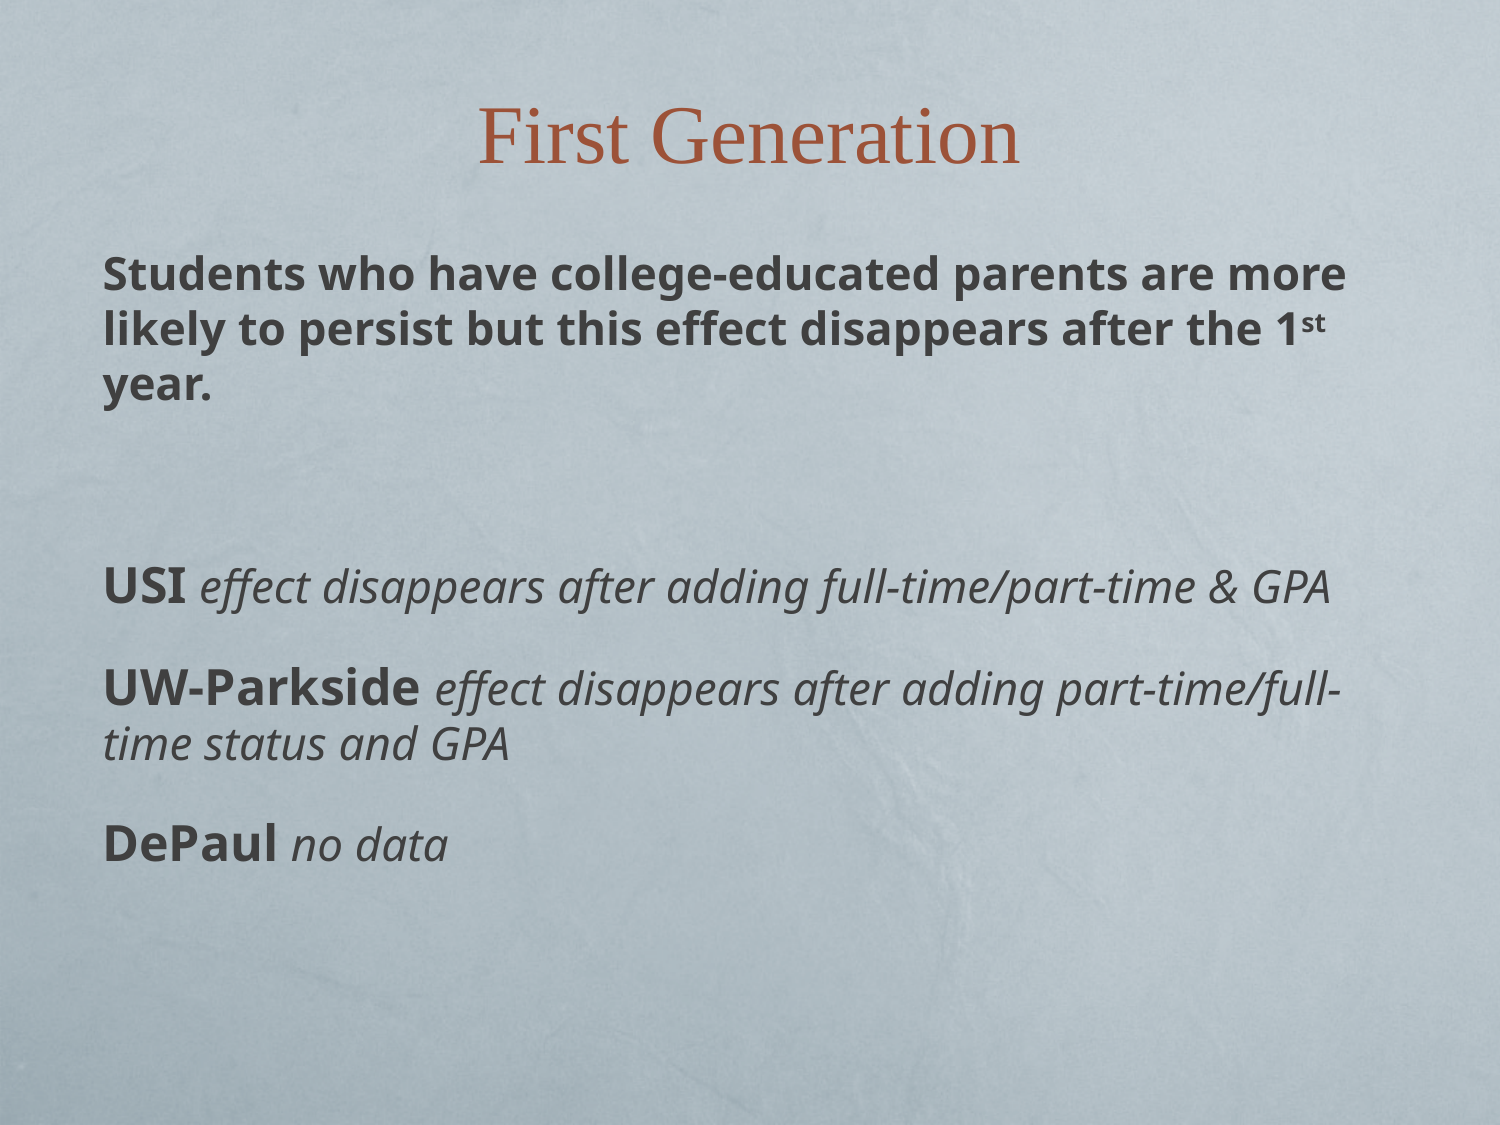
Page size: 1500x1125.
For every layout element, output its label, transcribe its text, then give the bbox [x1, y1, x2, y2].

title First Generation [49, 37, 1450, 188]
list Students who have college-educated parents are more likely to persist but this effect disappears after the 1st year. USI effect disappears after adding full-time/part-time & GPA UW-Parkside effect disappears after adding part-time/full-time status and GPA DePaul no data [87, 237, 1424, 954]
